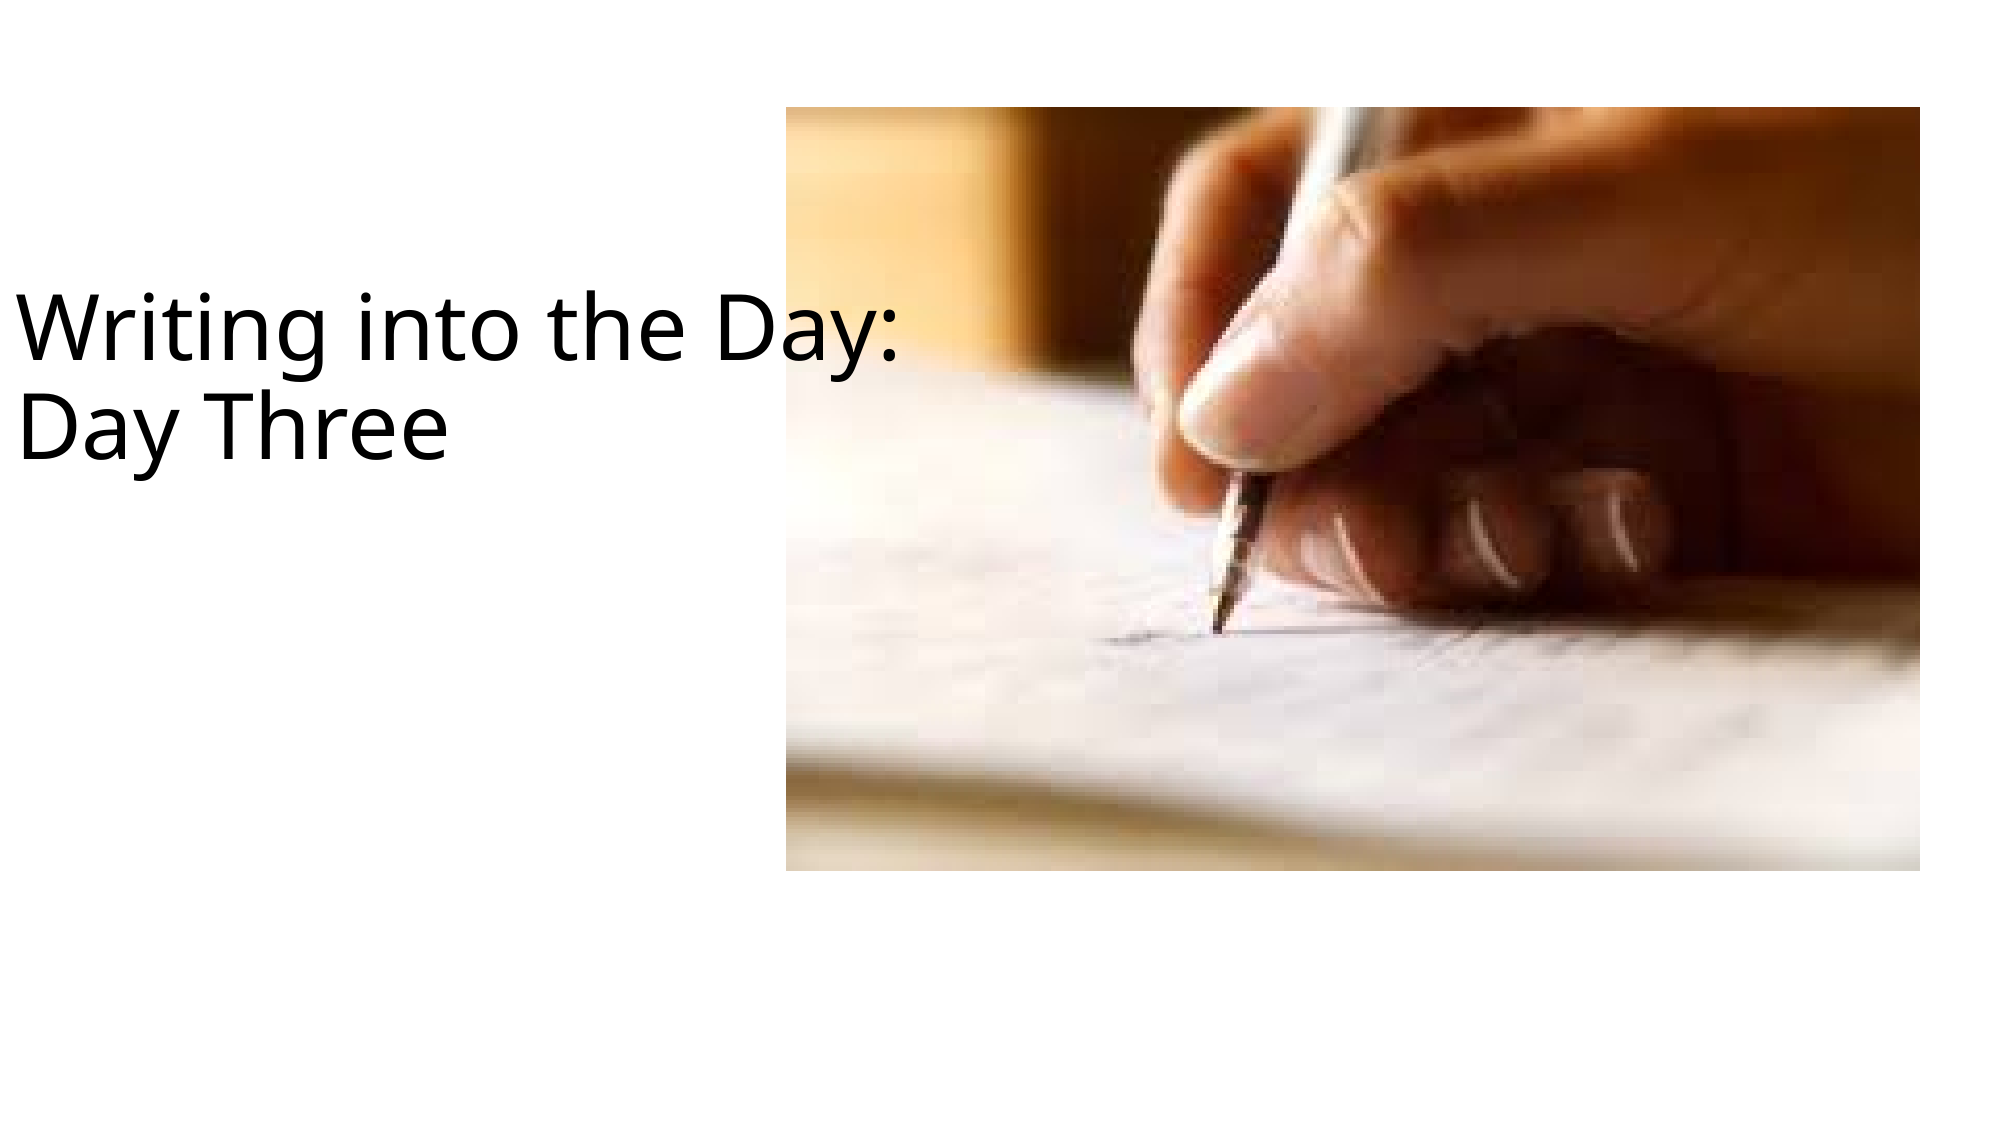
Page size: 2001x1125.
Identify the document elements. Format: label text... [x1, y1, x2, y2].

title Writing into the Day: Day Three [0, 184, 786, 576]
picture [786, 107, 1920, 871]
